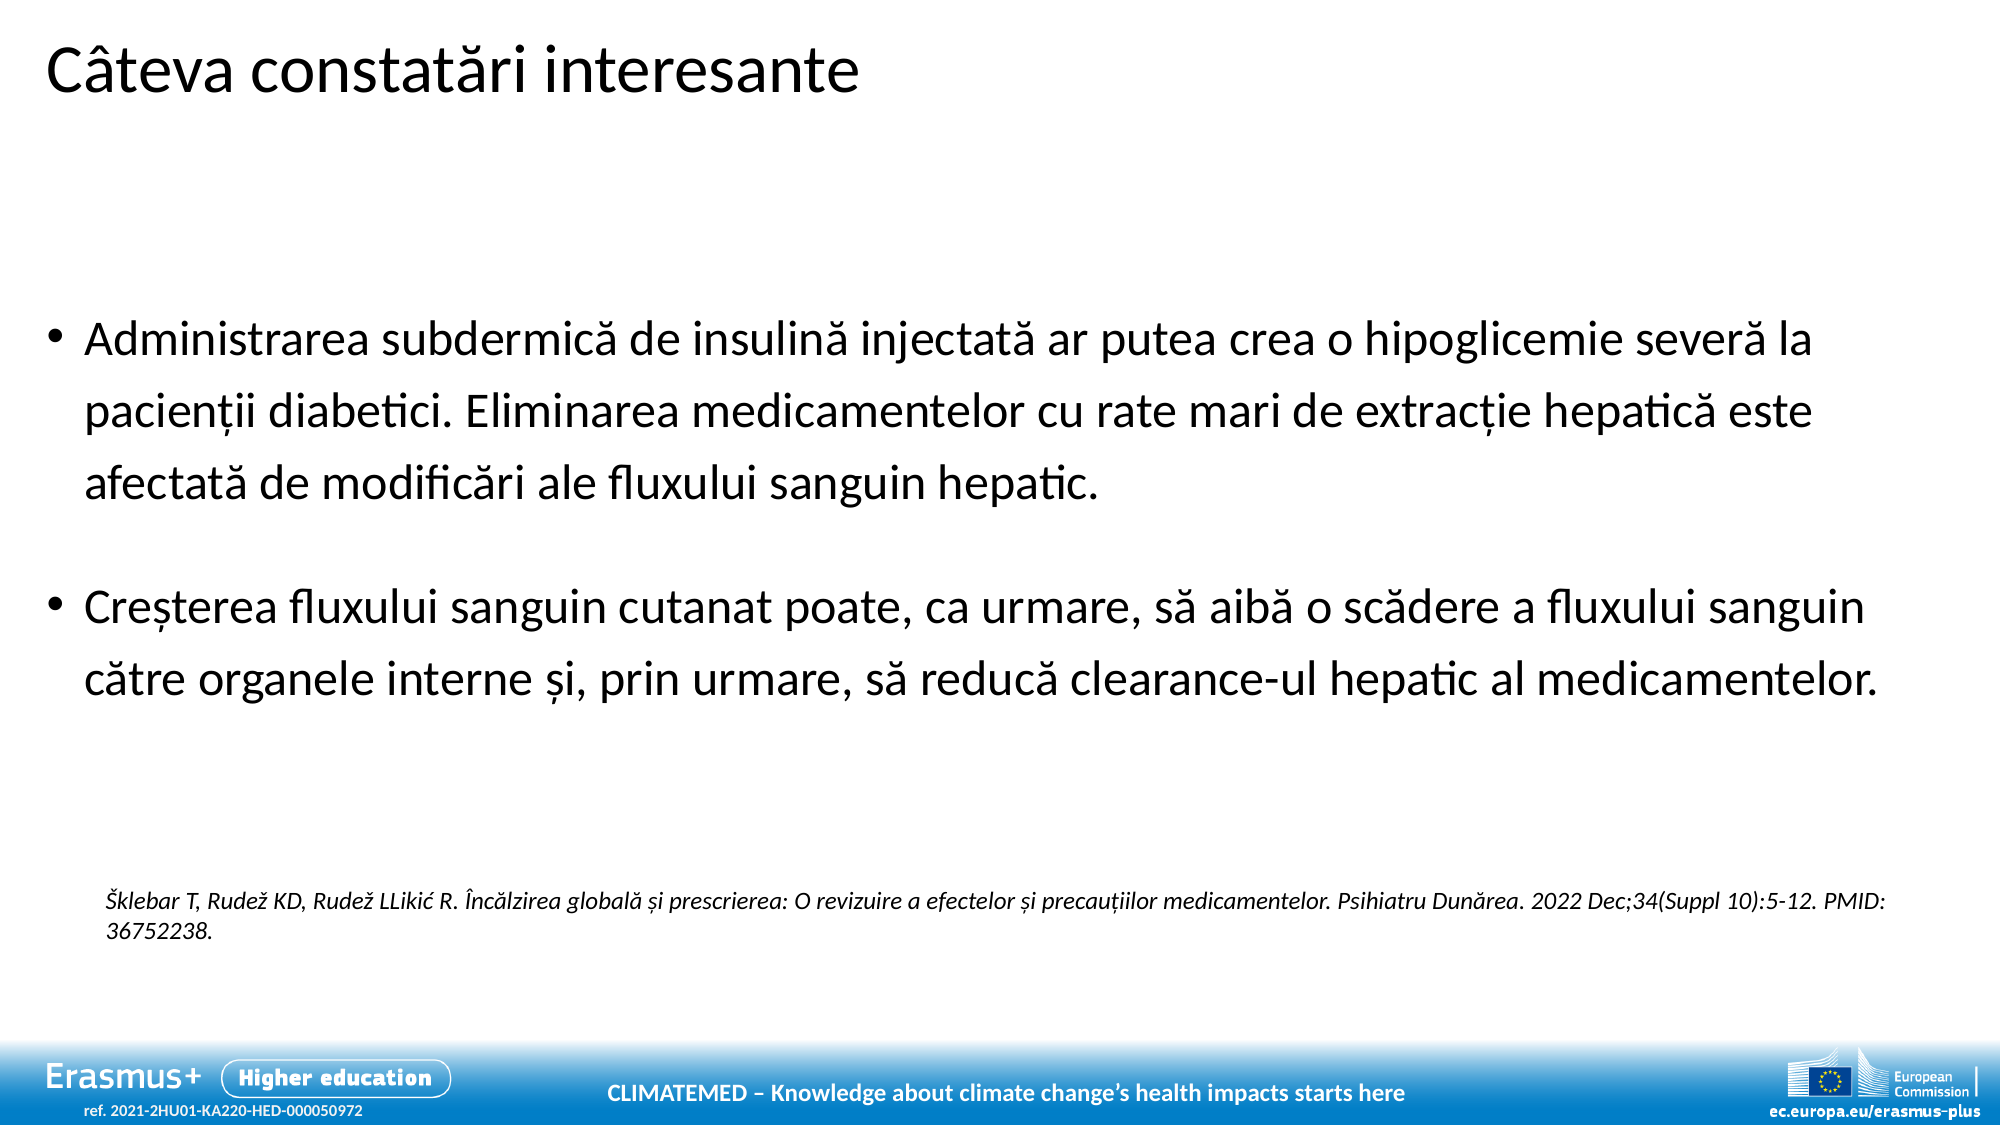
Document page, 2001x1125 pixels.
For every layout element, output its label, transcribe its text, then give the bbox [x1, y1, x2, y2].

text_box Šklebar T, Rudež KD, Rudež LLikić R. Încălzirea globală și prescrierea: O revizuire a efectelor și precauțiilor medicamentelor. Psihiatru Dunărea. 2022 Dec;34(Suppl 10):5-12. PMID: 36752238. [90, 877, 1984, 997]
title Câteva constatări interesante [31, 25, 1984, 116]
list Administrarea subdermică de insulină injectată ar putea crea o hipoglicemie severă la pacienții diabetici. Eliminarea medicamentelor cu rate mari de extracție hepatică este afectată de modificări ale fluxului sanguin hepatic. Creșterea fluxului sanguin cutanat poate, ca urmare, să aibă o scădere a fluxului sanguin către organele interne și, prin urmare, să reducă clearance-ul hepatic al medicamentelor. [31, 285, 1958, 1035]
picture [0, 899, 2000, 1125]
